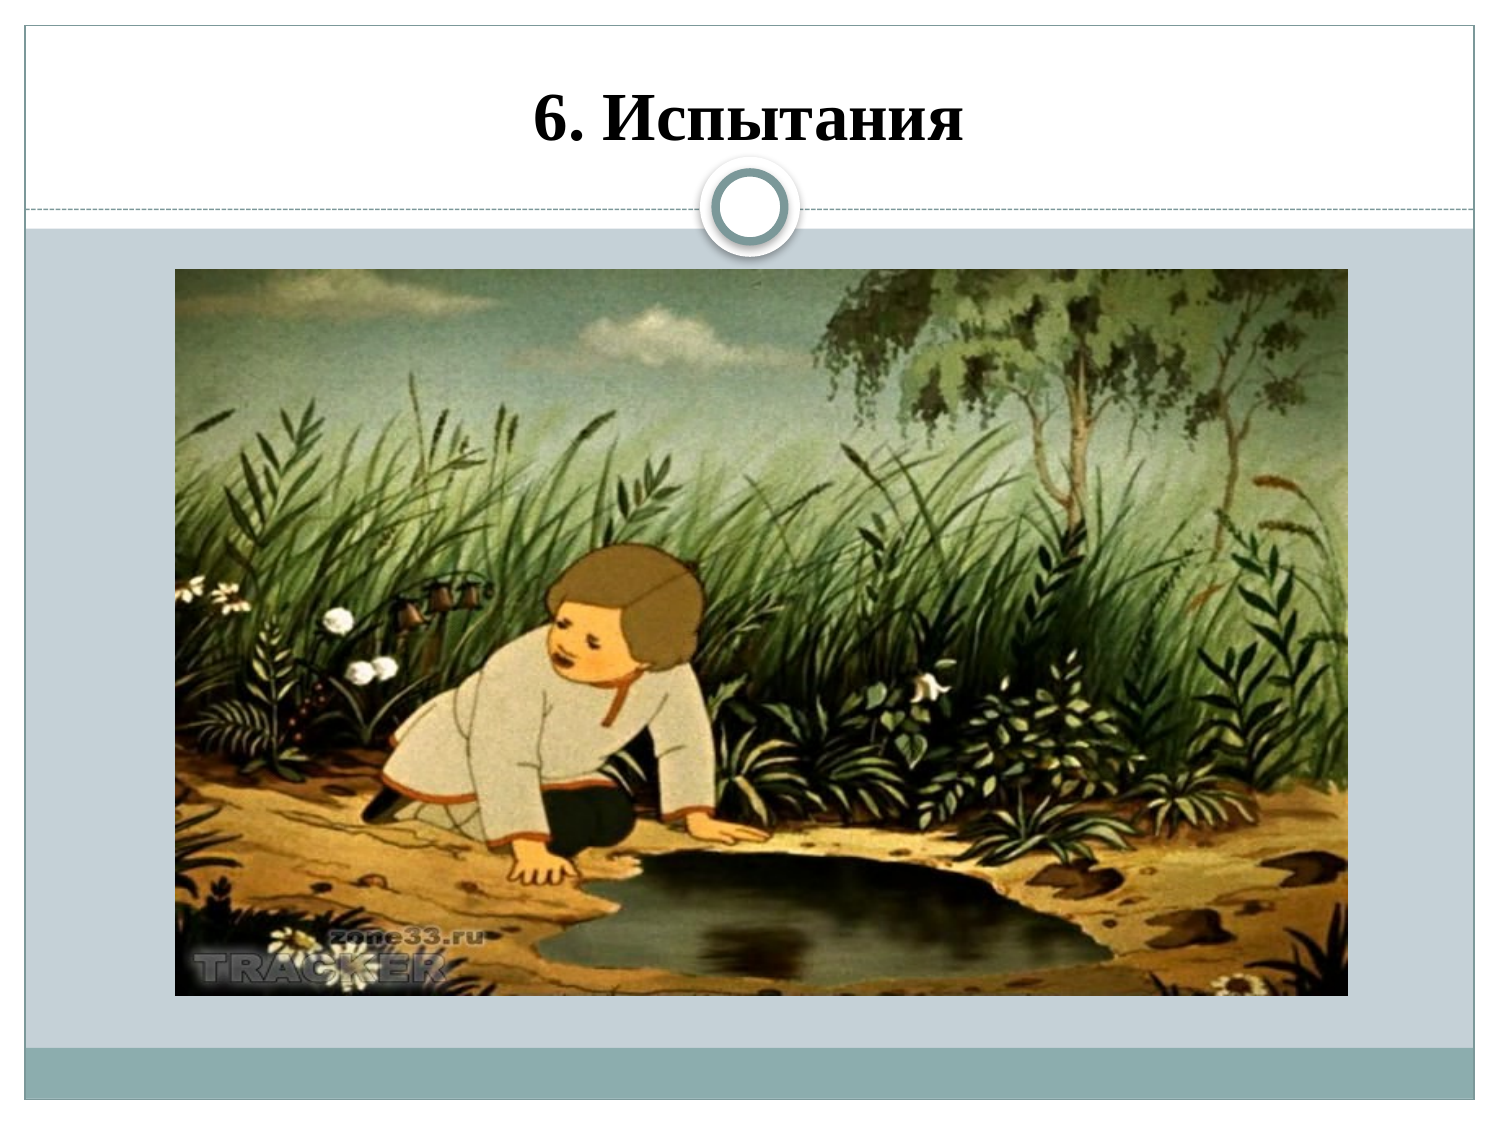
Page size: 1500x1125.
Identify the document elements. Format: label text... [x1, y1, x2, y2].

title 6. Испытания [49, 37, 1450, 163]
picture [175, 269, 1348, 997]
